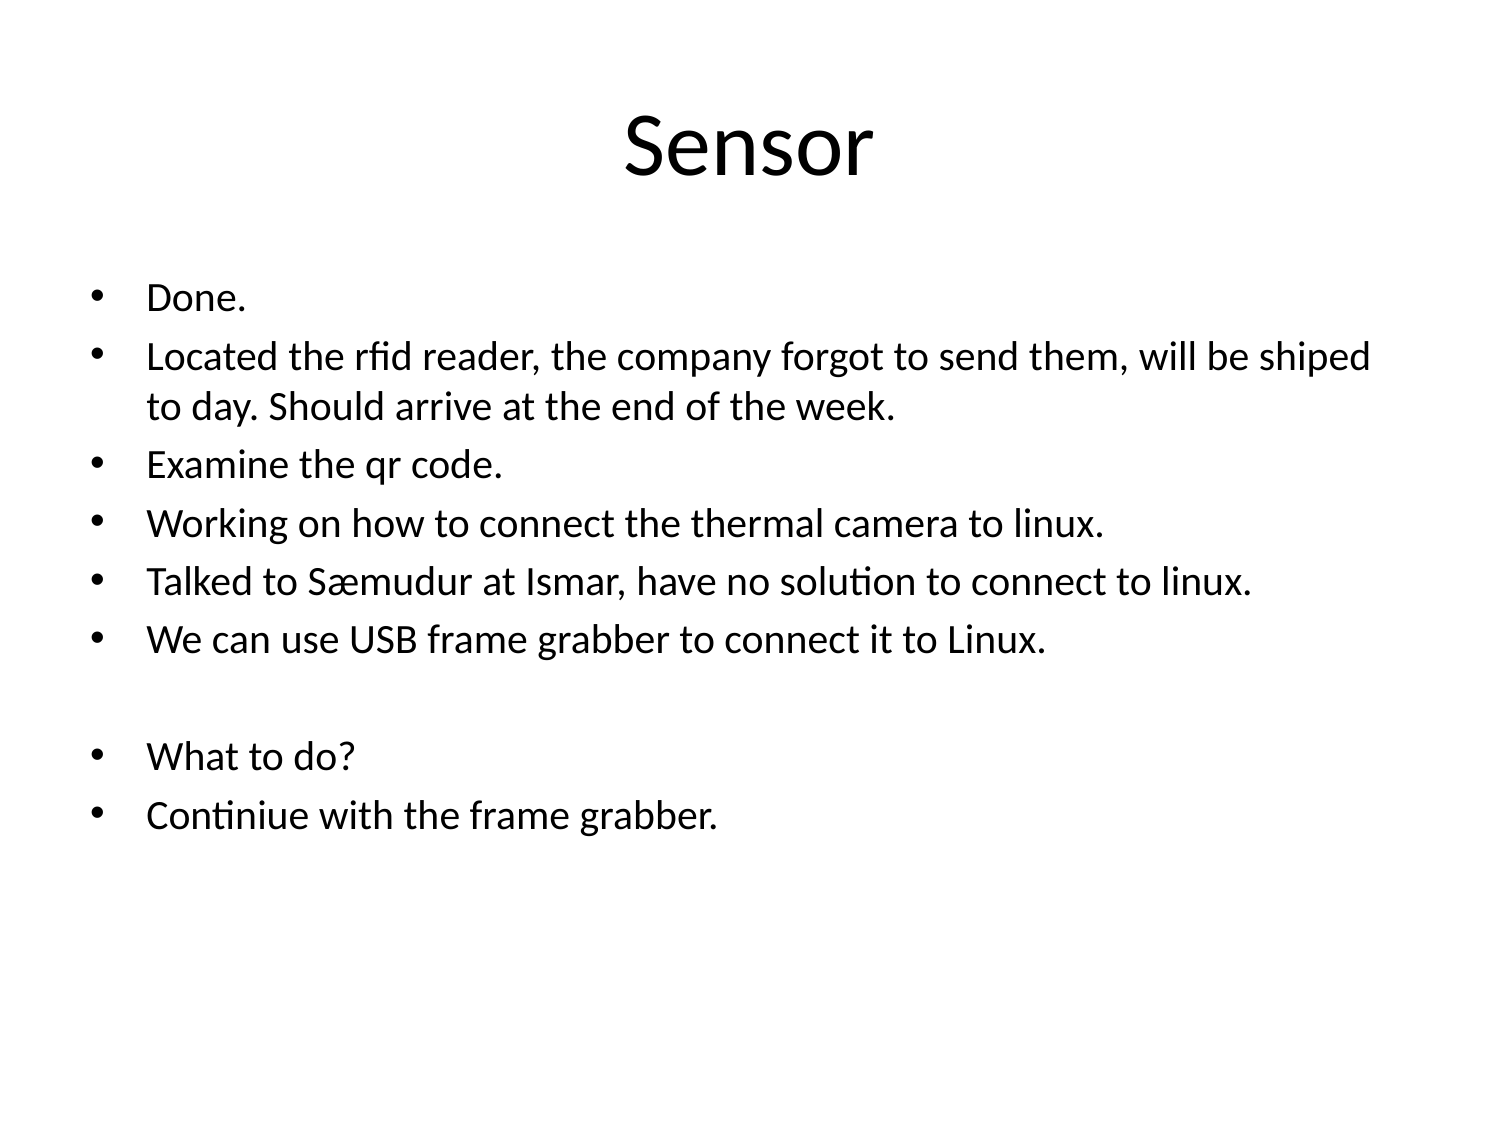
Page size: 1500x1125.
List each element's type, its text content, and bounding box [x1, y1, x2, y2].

title Sensor [75, 45, 1425, 233]
list Done. Located the rfid reader, the company forgot to send them, will be shiped to day. Should arrive at the end of the week. Examine the qr code. Working on how to connect the thermal camera to linux. Talked to Sæmudur at Ismar, have no solution to connect to linux. We can use USB frame grabber to connect it to Linux. What to do? Continiue with the frame grabber. [75, 262, 1425, 1005]
